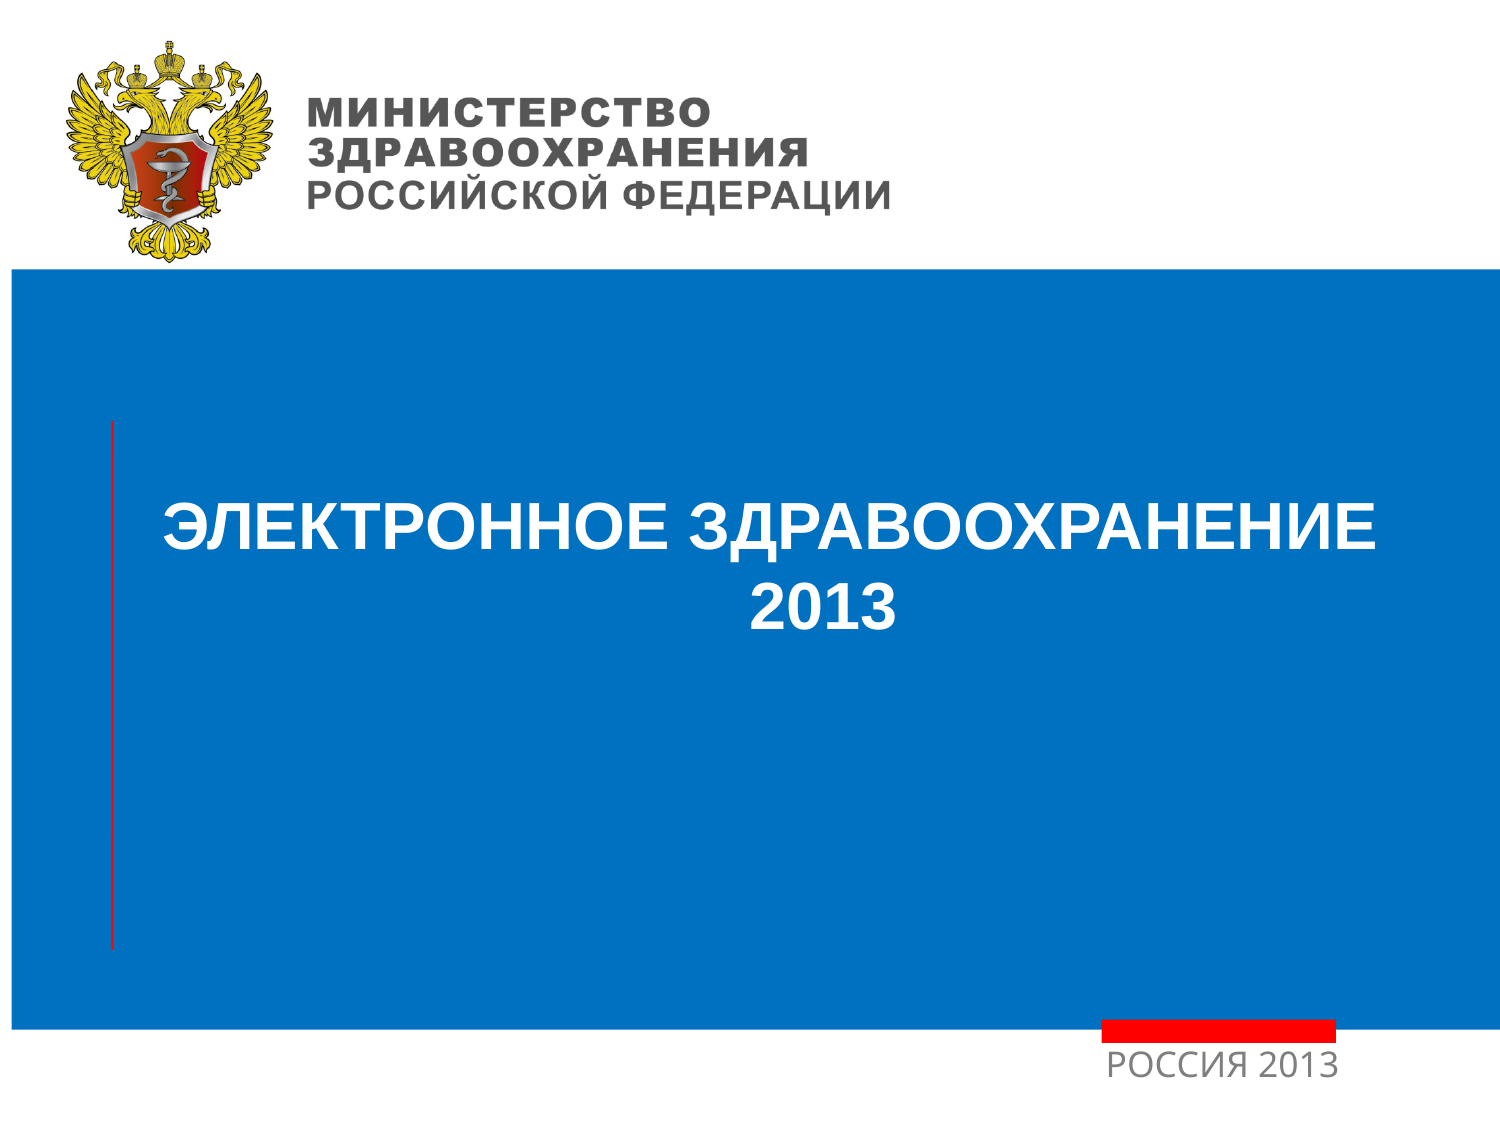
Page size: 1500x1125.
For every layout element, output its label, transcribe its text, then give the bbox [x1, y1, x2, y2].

text_box ЭЛЕКТРОННОЕ ЗДРАВООХРАНЕНИЕ 2013 [147, 475, 1500, 651]
text_box [1101, 1019, 1336, 1042]
text_box РОССИЯ 2013 [1089, 1042, 1372, 1114]
picture [34, 0, 930, 314]
text_box [11, 269, 1500, 1030]
